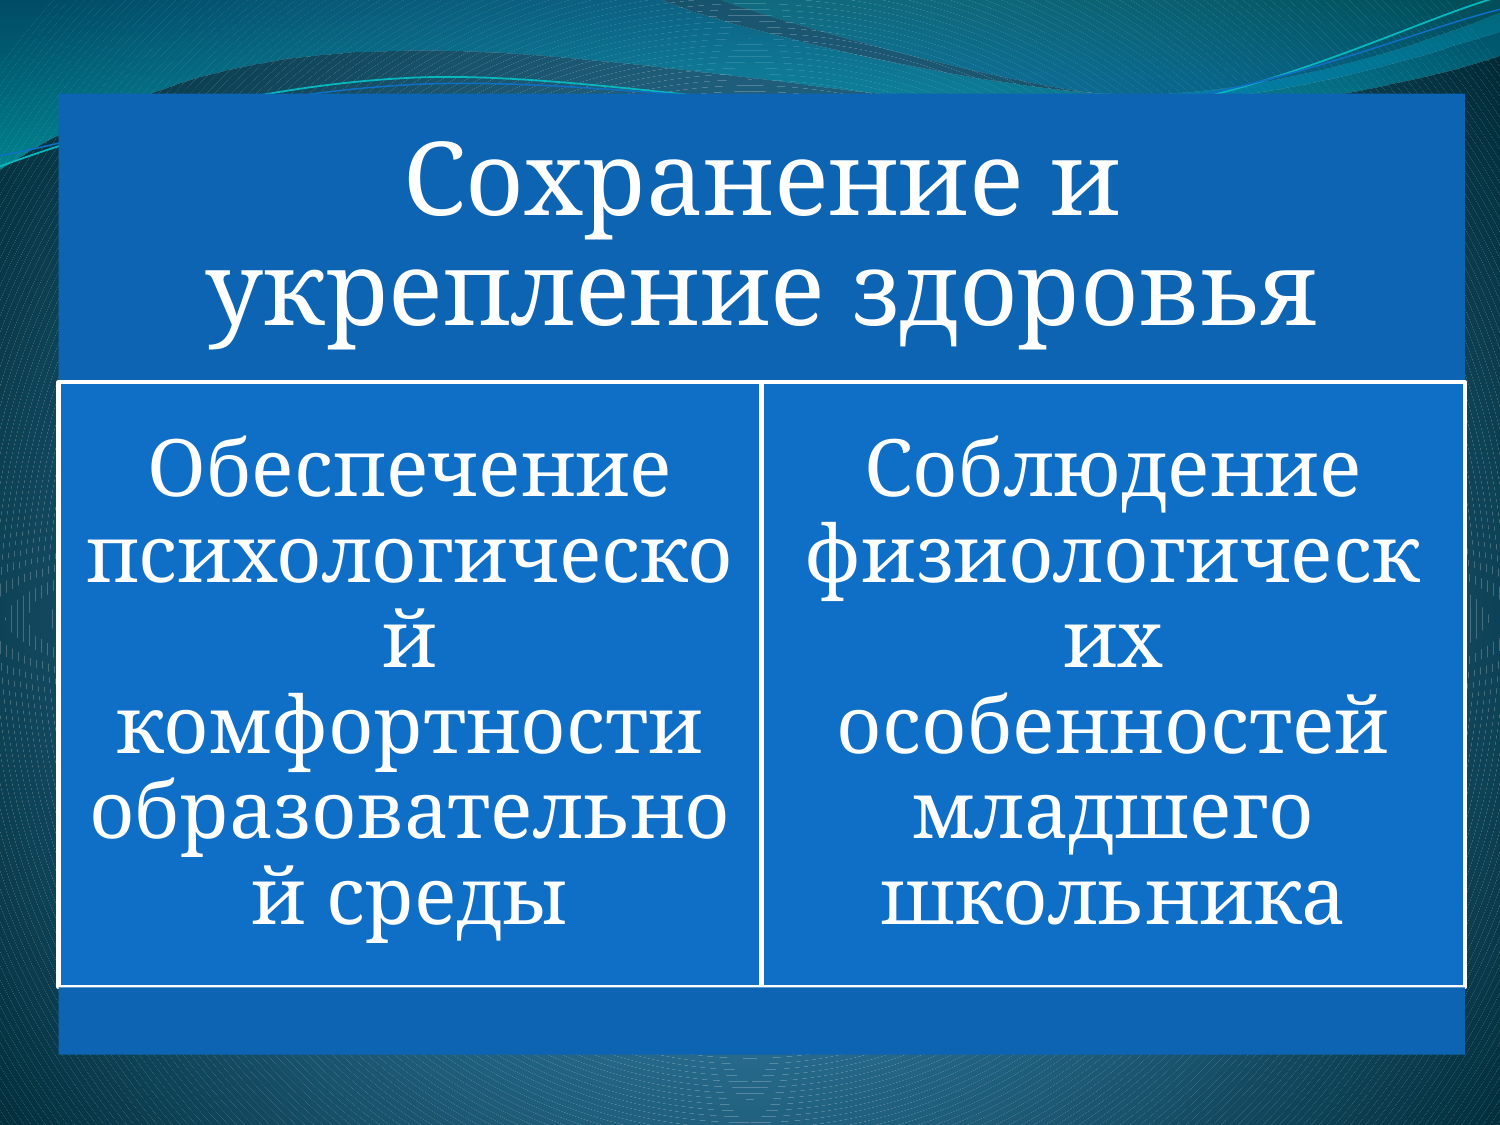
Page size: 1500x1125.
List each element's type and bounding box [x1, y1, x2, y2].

list [58, 93, 1466, 1055]
